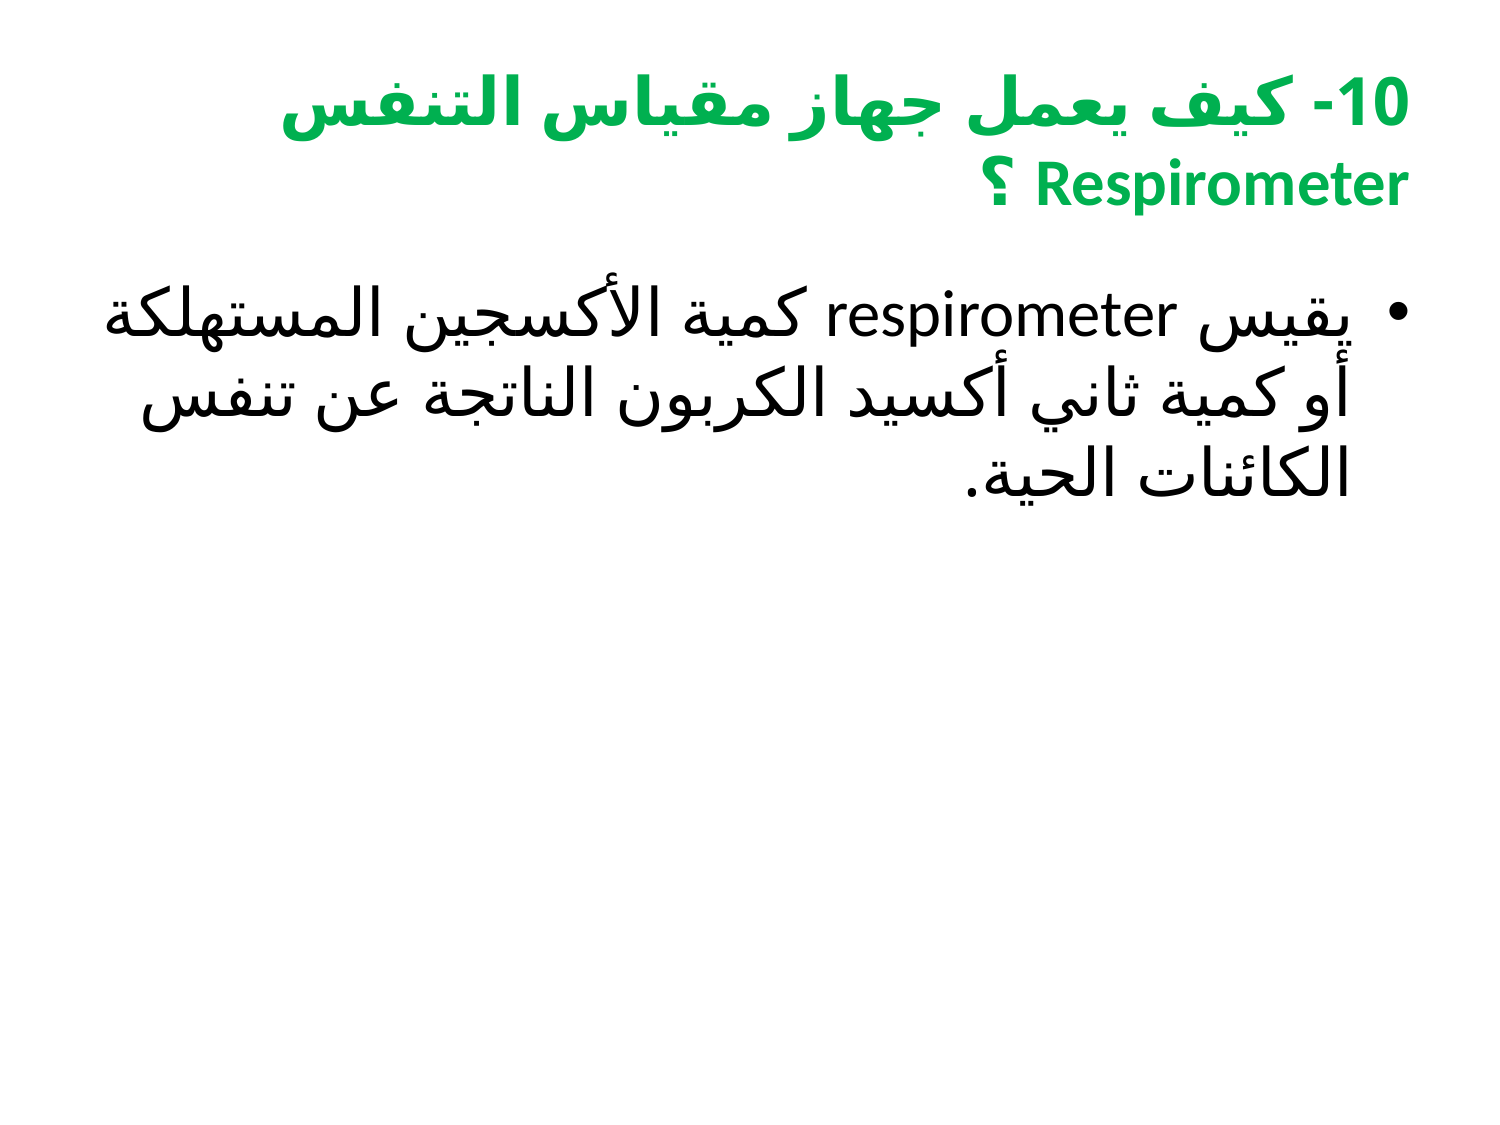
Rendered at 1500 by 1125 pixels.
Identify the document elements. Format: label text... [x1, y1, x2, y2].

title 10- كيف يعمل جهاز مقياس التنفس Respirometer ؟ [75, 45, 1425, 233]
list يقيس respirometer كمية الأكسجين المستهلكة أو كمية ثاني أكسيد الكربون الناتجة عن تنفس الكائنات الحية. [75, 262, 1425, 1005]
